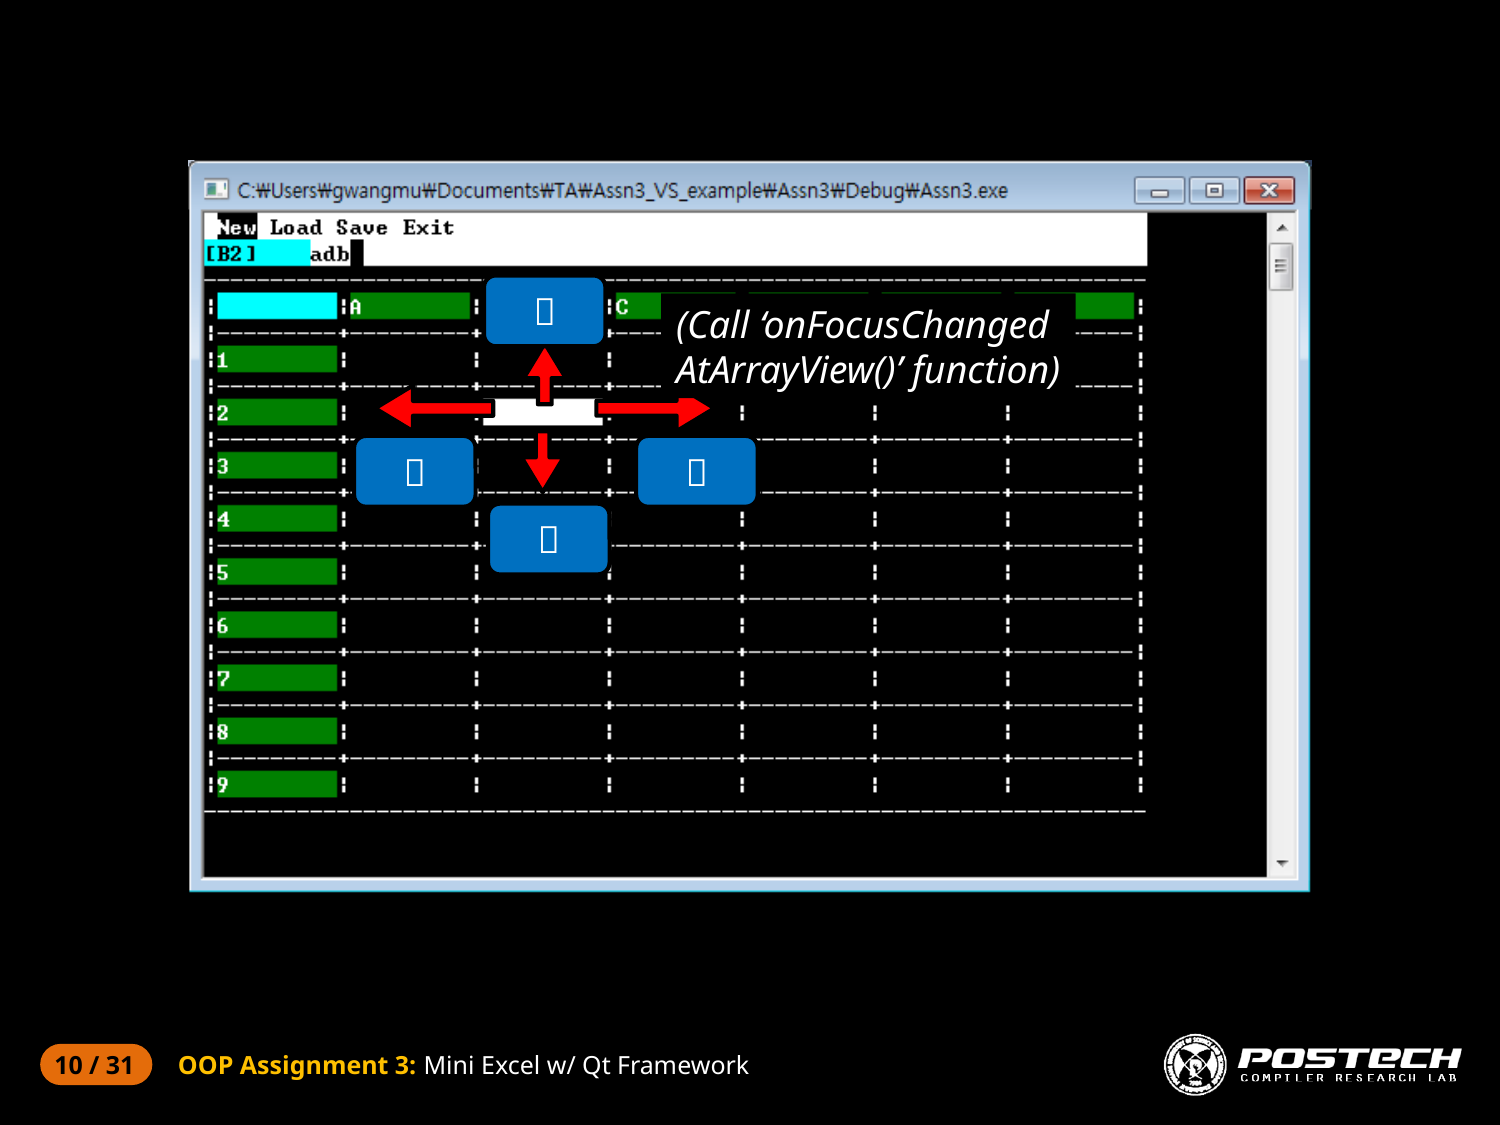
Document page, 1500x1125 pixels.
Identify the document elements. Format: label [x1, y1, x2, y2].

picture [188, 160, 1312, 894]
picture [1227, 1048, 1474, 1094]
